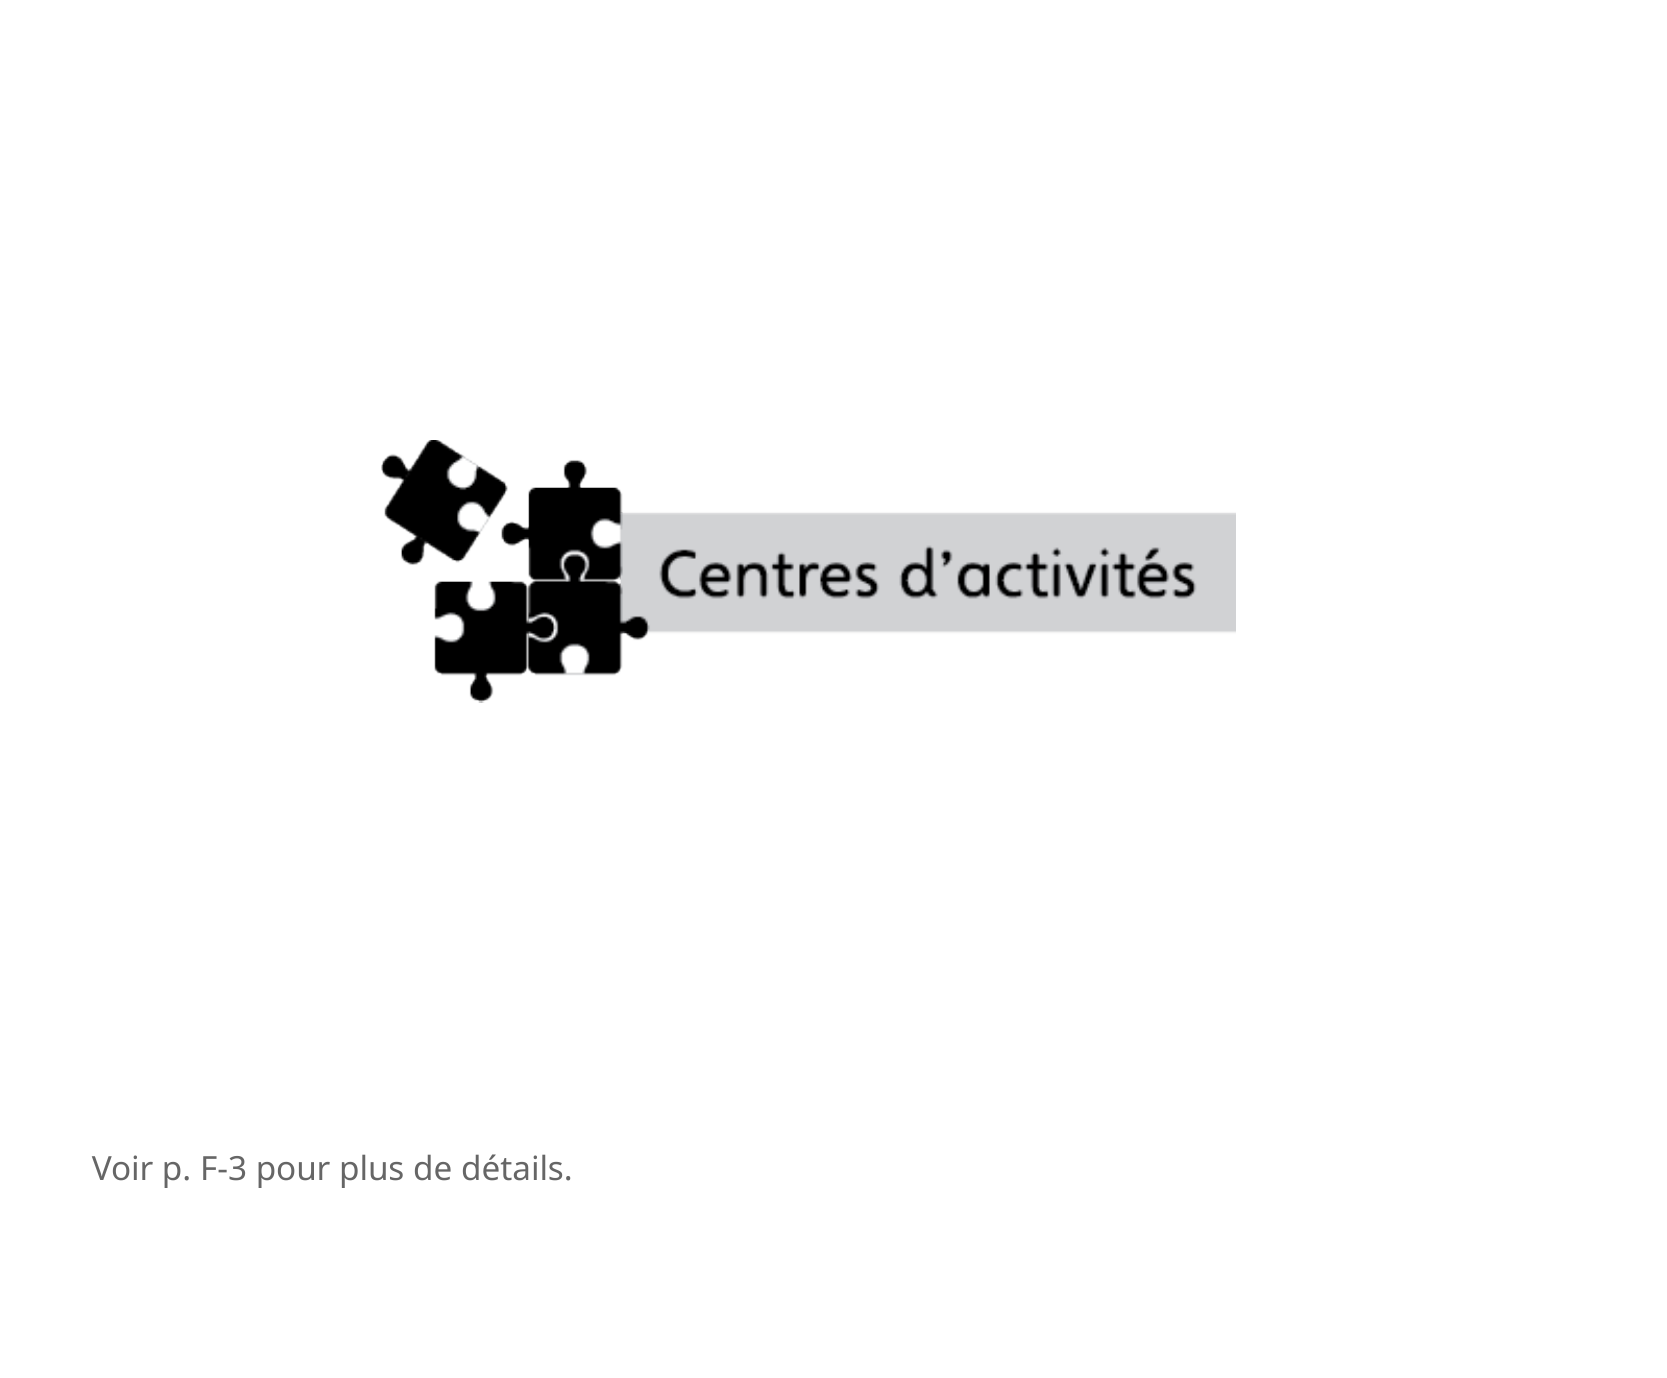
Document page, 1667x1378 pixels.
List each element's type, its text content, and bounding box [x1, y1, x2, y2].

picture [380, 439, 1236, 703]
text_box Voir p. F-3 pour plus de détails. [77, 1139, 992, 1195]
